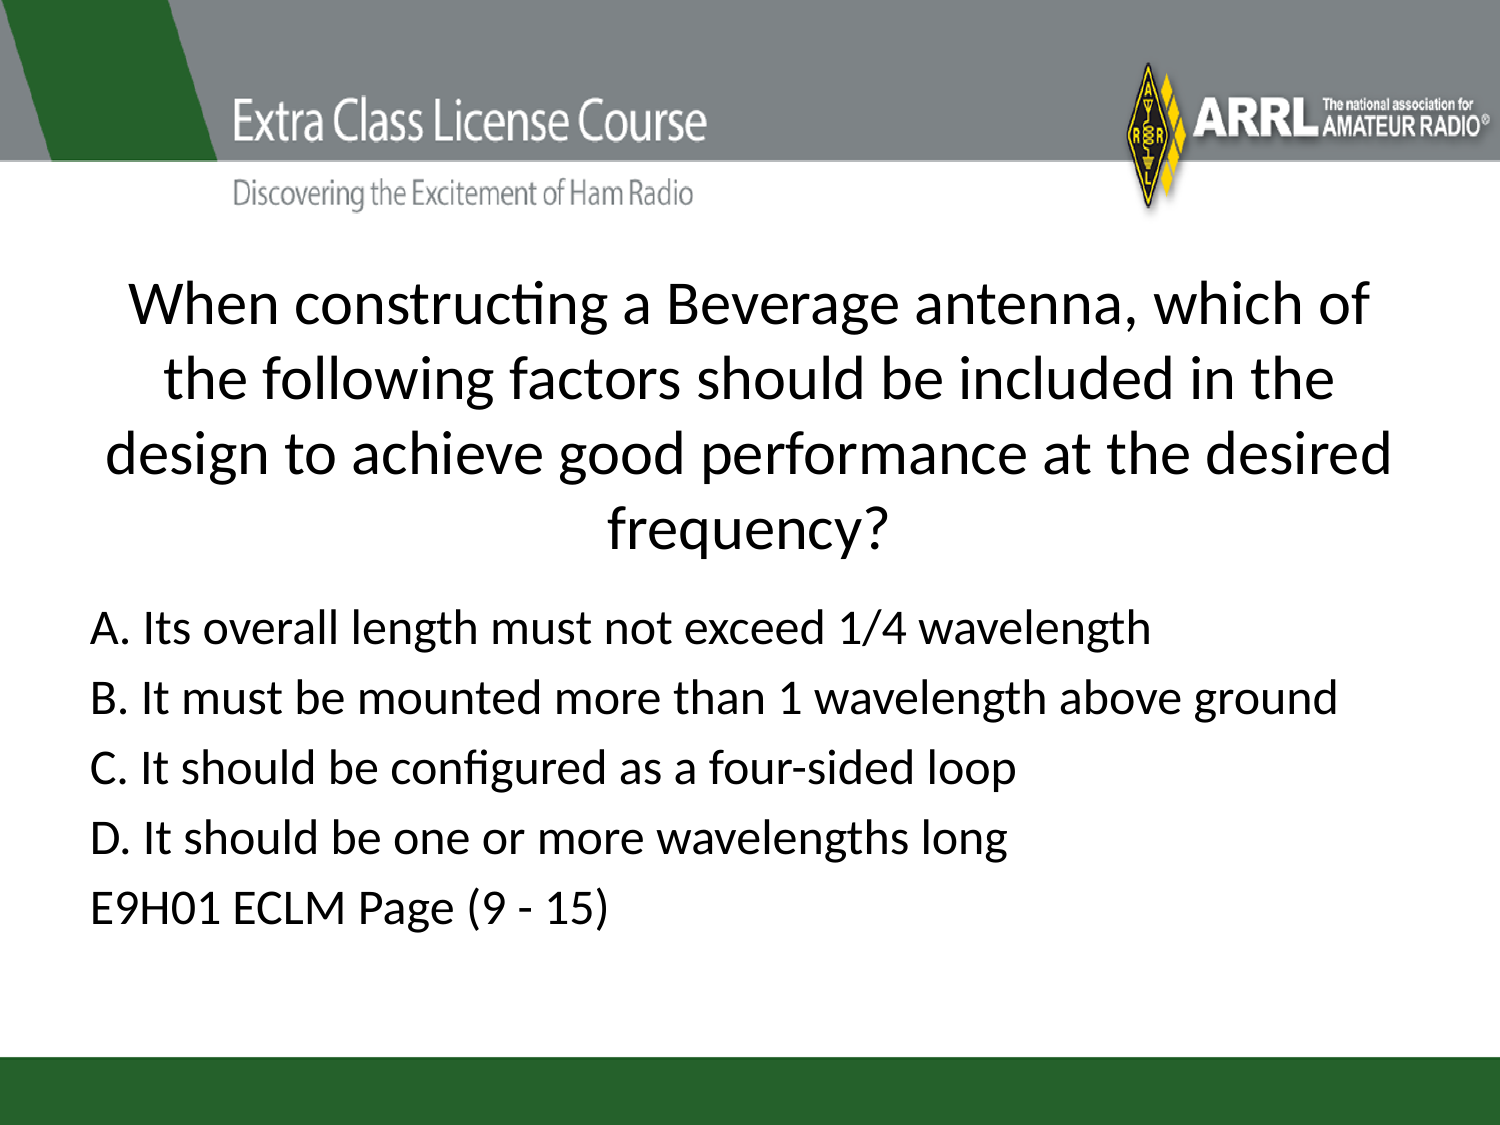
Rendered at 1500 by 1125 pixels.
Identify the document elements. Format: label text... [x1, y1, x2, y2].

list A. Its overall length must not exceed 1/4 wavelength B. It must be mounted more than 1 wavelength above ground C. It should be configured as a four-sided loop D. It should be one or more wavelengths long E9H01 ECLM Page (9 - 15) [75, 587, 1425, 988]
title When constructing a Beverage antenna, which of the following factors should be included in the design to achieve good performance at the desired frequency? [75, 254, 1425, 435]
picture [0, 0, 1500, 1125]
